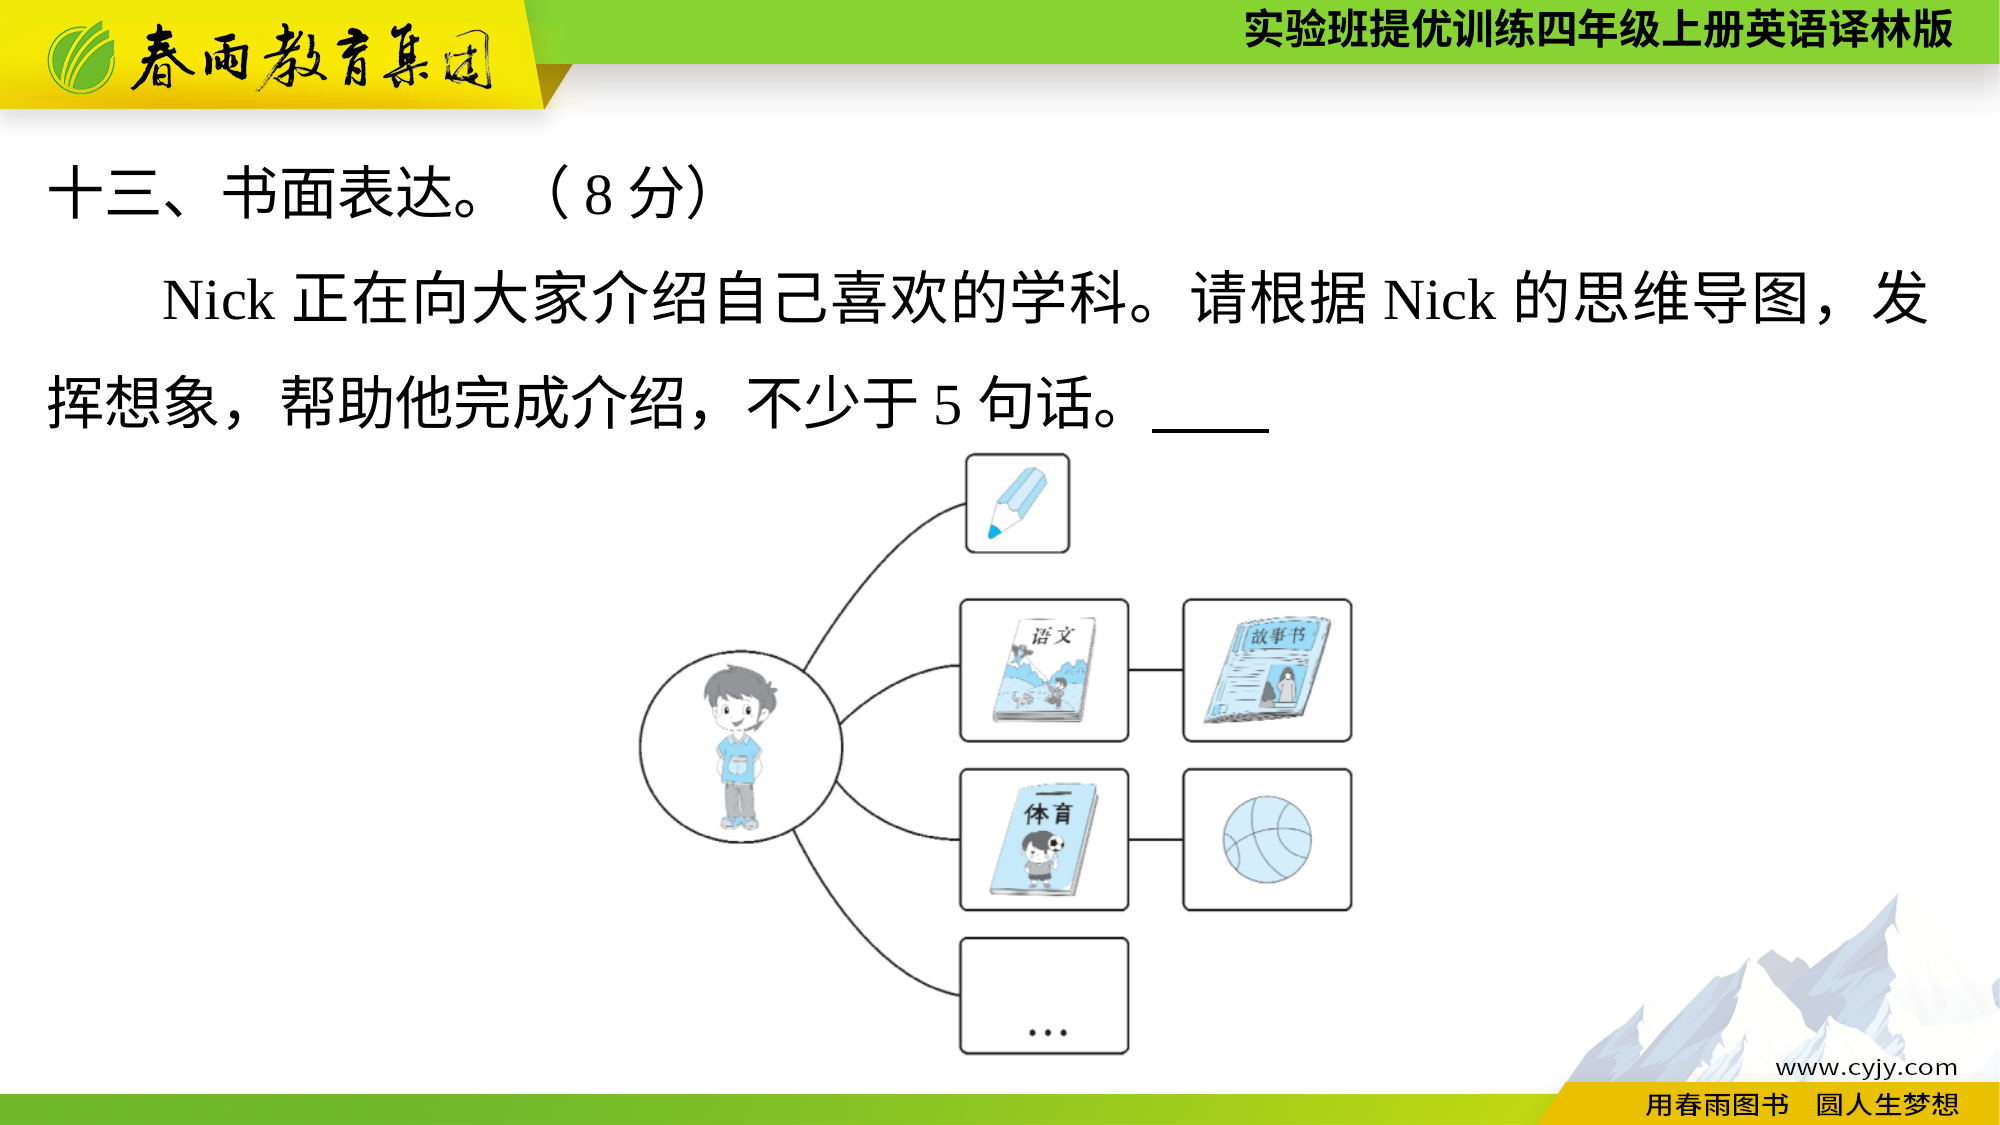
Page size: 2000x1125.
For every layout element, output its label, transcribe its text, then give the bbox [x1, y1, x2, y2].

list 十三、书面表达。（8分） Nick正在向大家介绍自己喜欢的学科。请根据Nick的思维导图，发挥想象，帮助他完成介绍，不少于5句话。 [31, 113, 1945, 447]
picture [0, 0, 2000, 1125]
